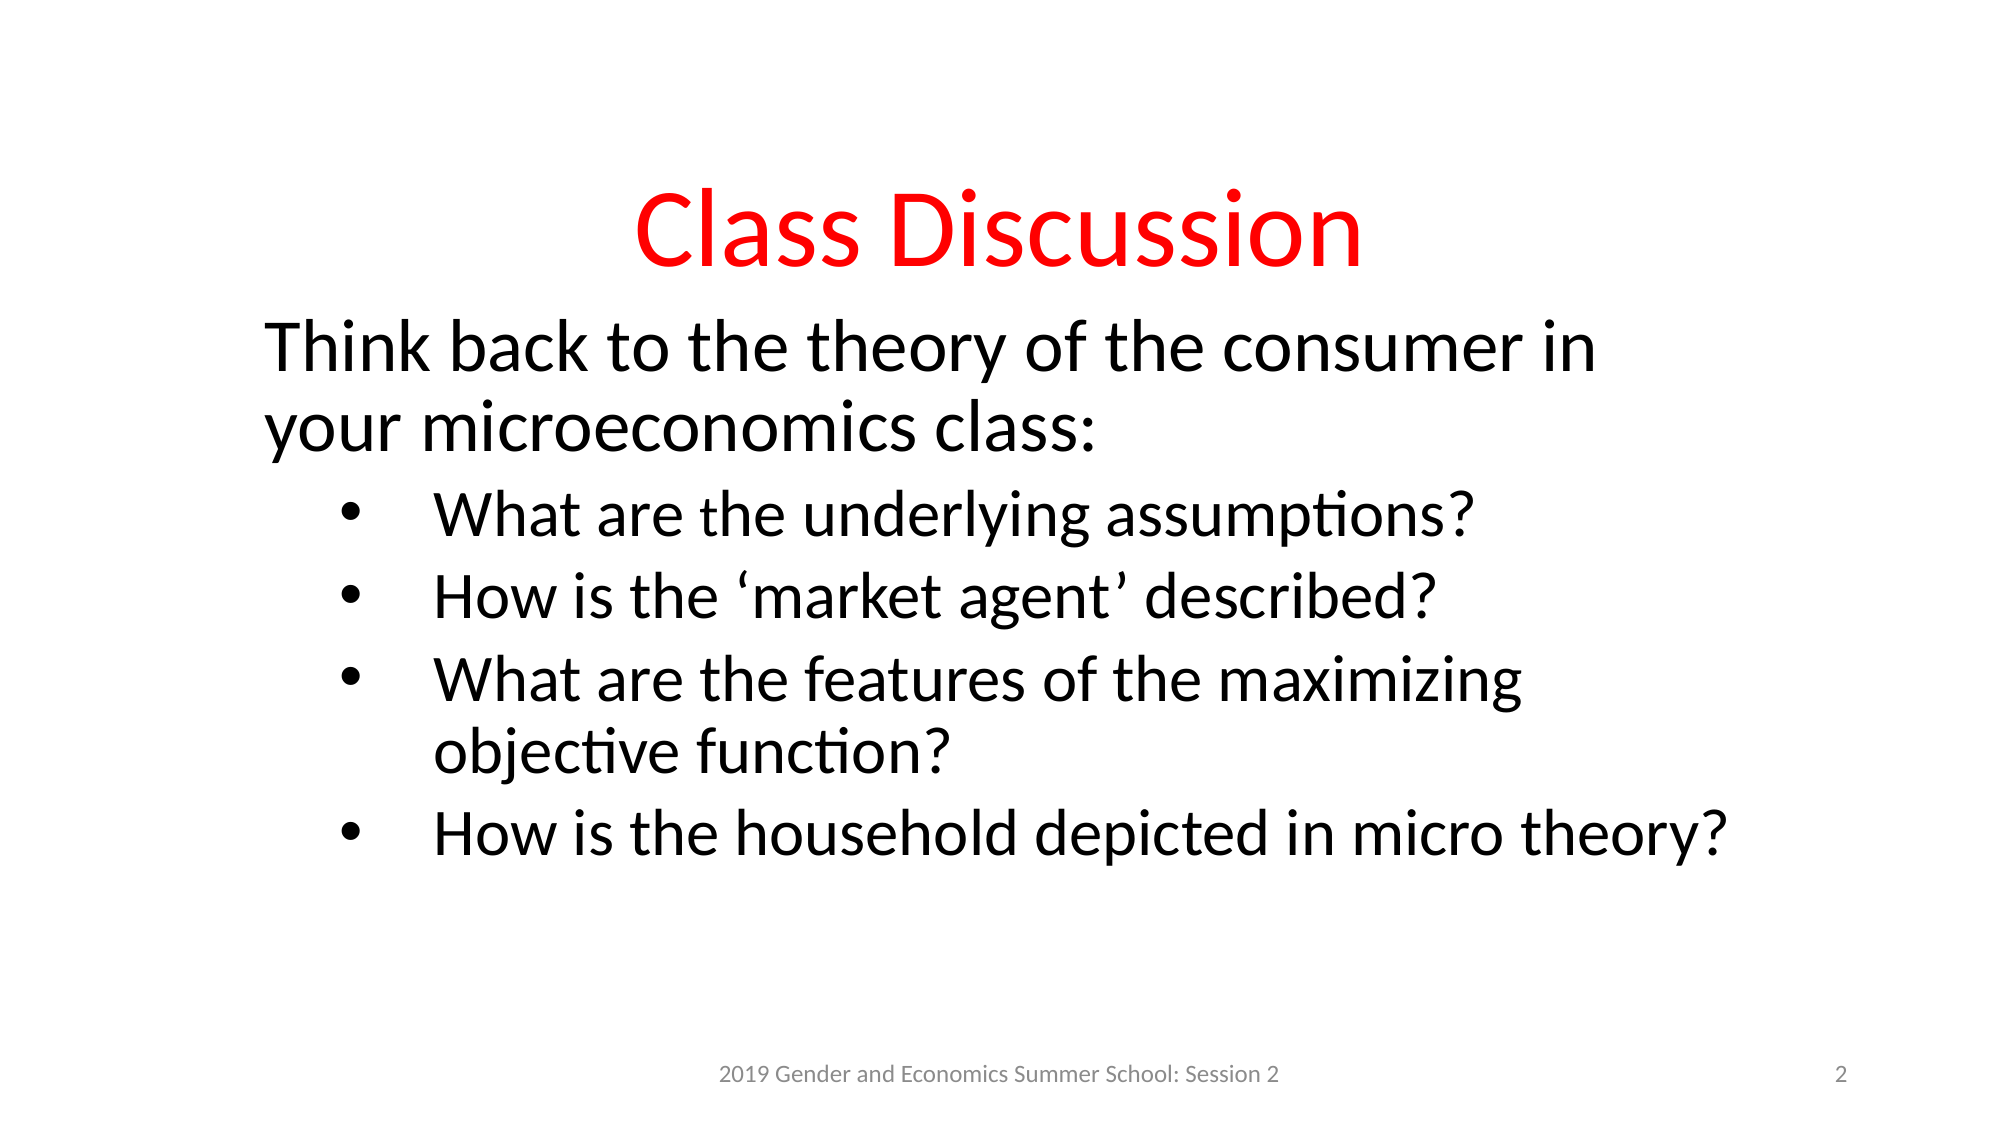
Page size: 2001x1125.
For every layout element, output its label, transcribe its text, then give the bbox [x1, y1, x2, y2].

slide_number 2 [1412, 1042, 1863, 1103]
footer 2019 Gender and Economics Summer School: Session 2 [662, 1042, 1338, 1103]
subtitle Think back to the theory of the consumer in your microeconomics class: What are the underlying assumptions? How is the ‘market agent’ described? What are the features of the maximizing objective function? How is the household depicted in micro theory? [249, 298, 1750, 950]
title Class Discussion [249, 111, 1750, 298]
